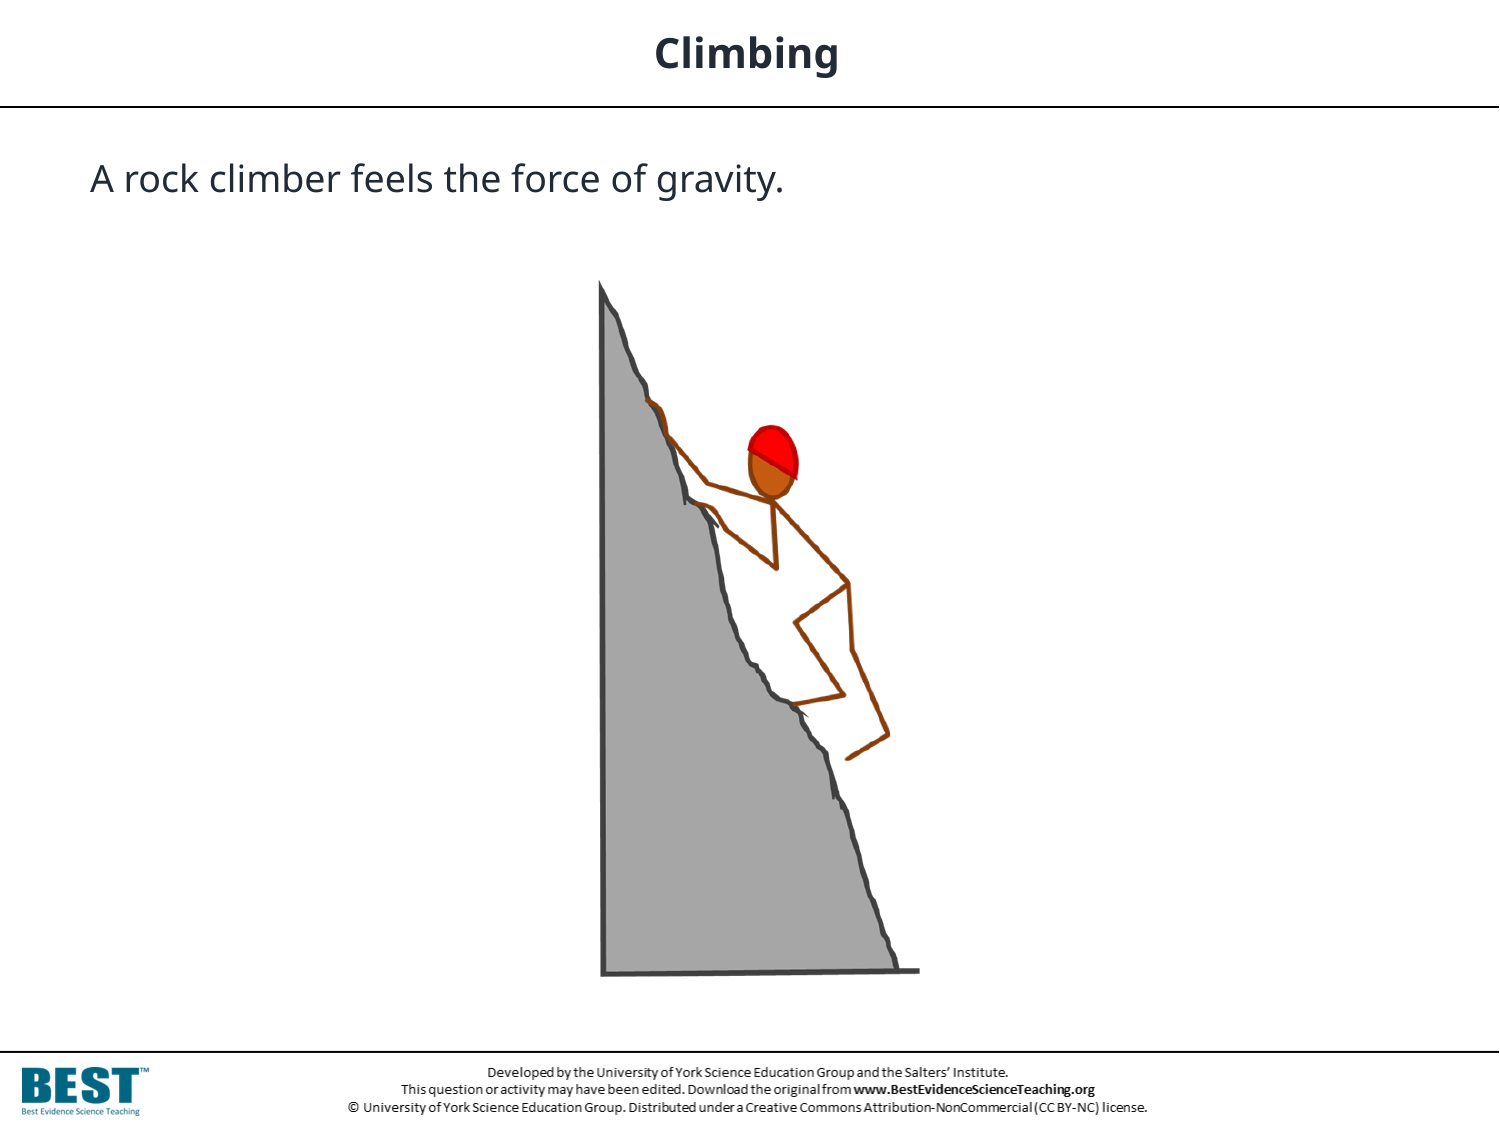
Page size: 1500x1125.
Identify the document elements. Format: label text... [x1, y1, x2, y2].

picture [0, 106, 1500, 1125]
text_box Climbing [23, 4, 1471, 99]
